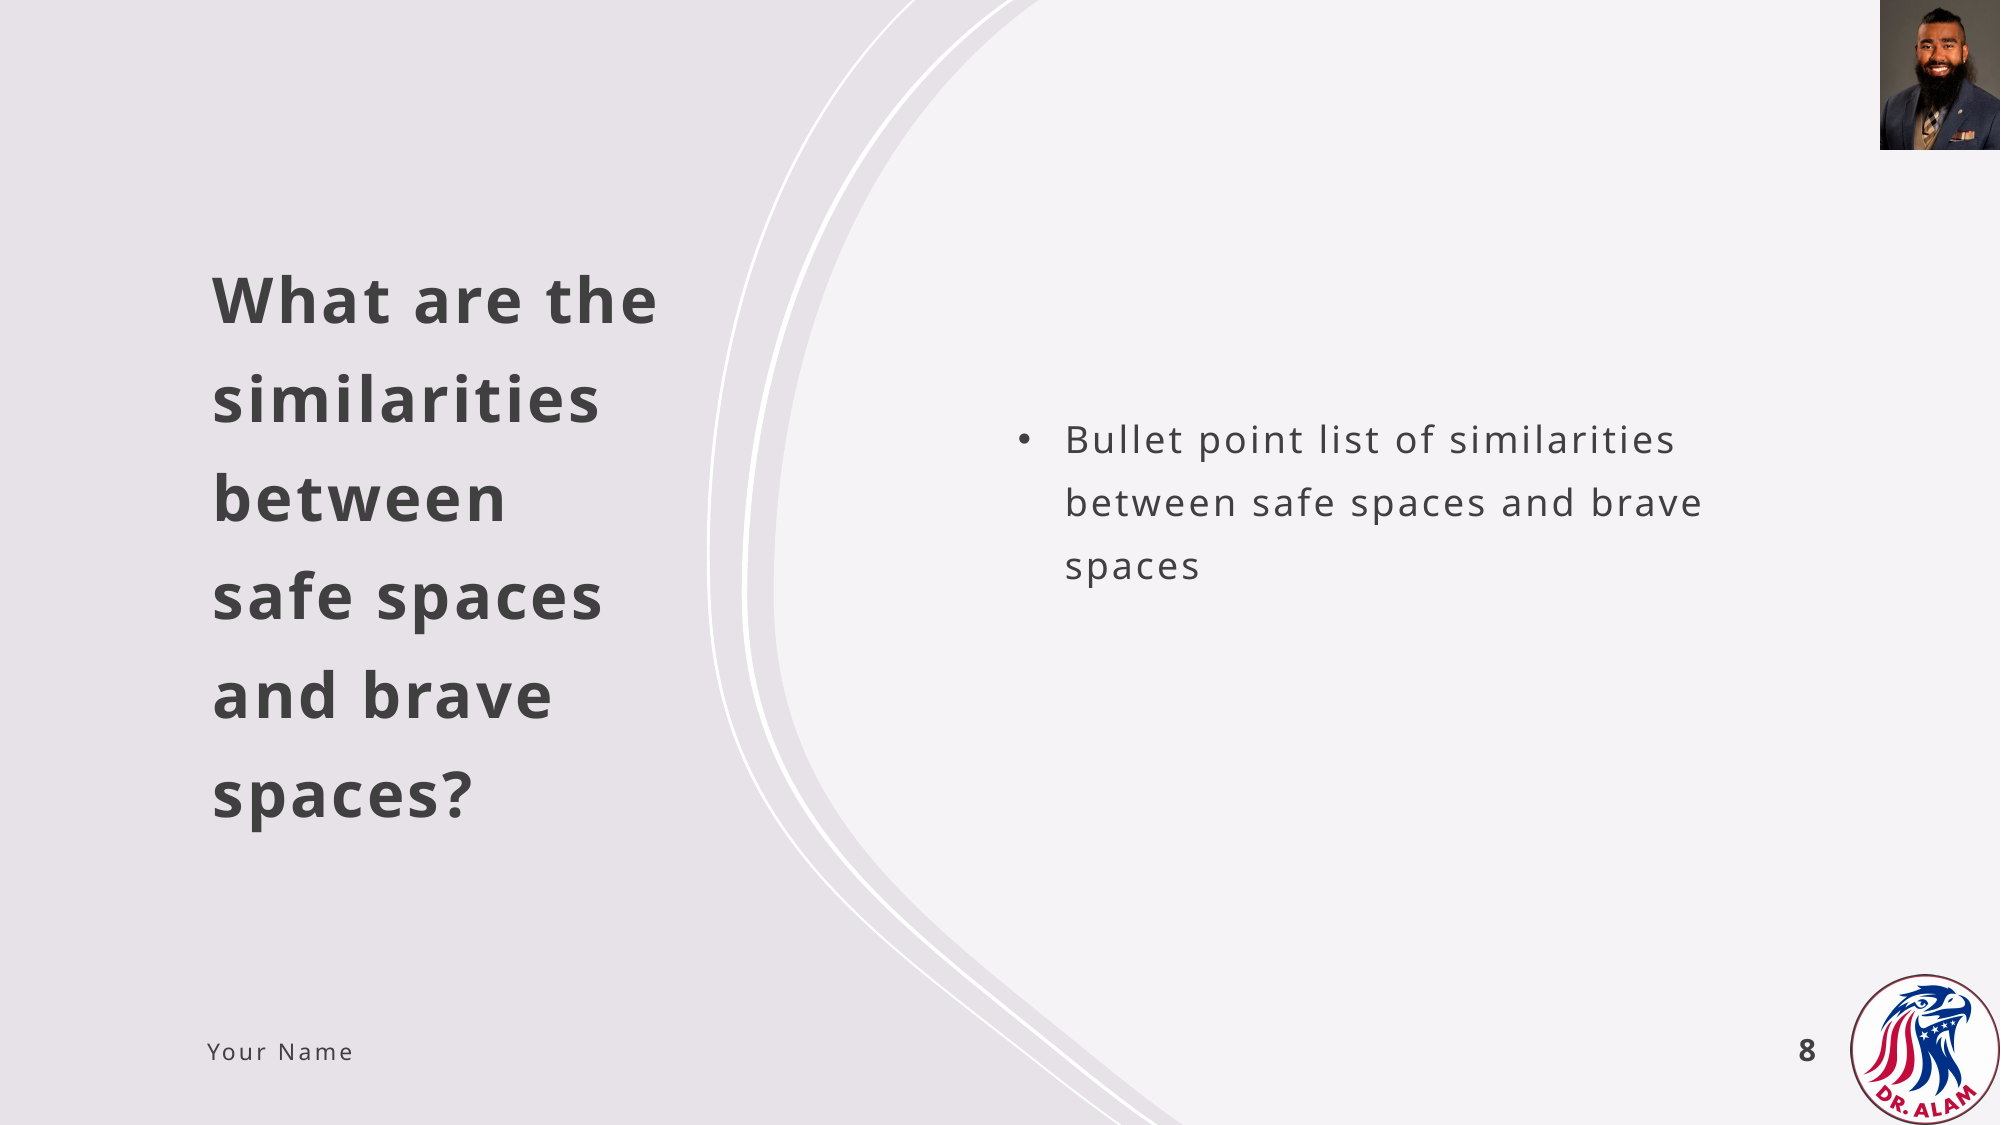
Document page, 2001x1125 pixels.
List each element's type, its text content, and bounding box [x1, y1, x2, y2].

footer Your Name [189, 1012, 706, 1088]
title What are the similarities between safe spaces and brave spaces? [194, 181, 690, 883]
picture [1879, 0, 2000, 151]
picture [1849, 974, 2000, 1125]
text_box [706, 0, 2000, 1125]
text_box [0, 0, 706, 1125]
